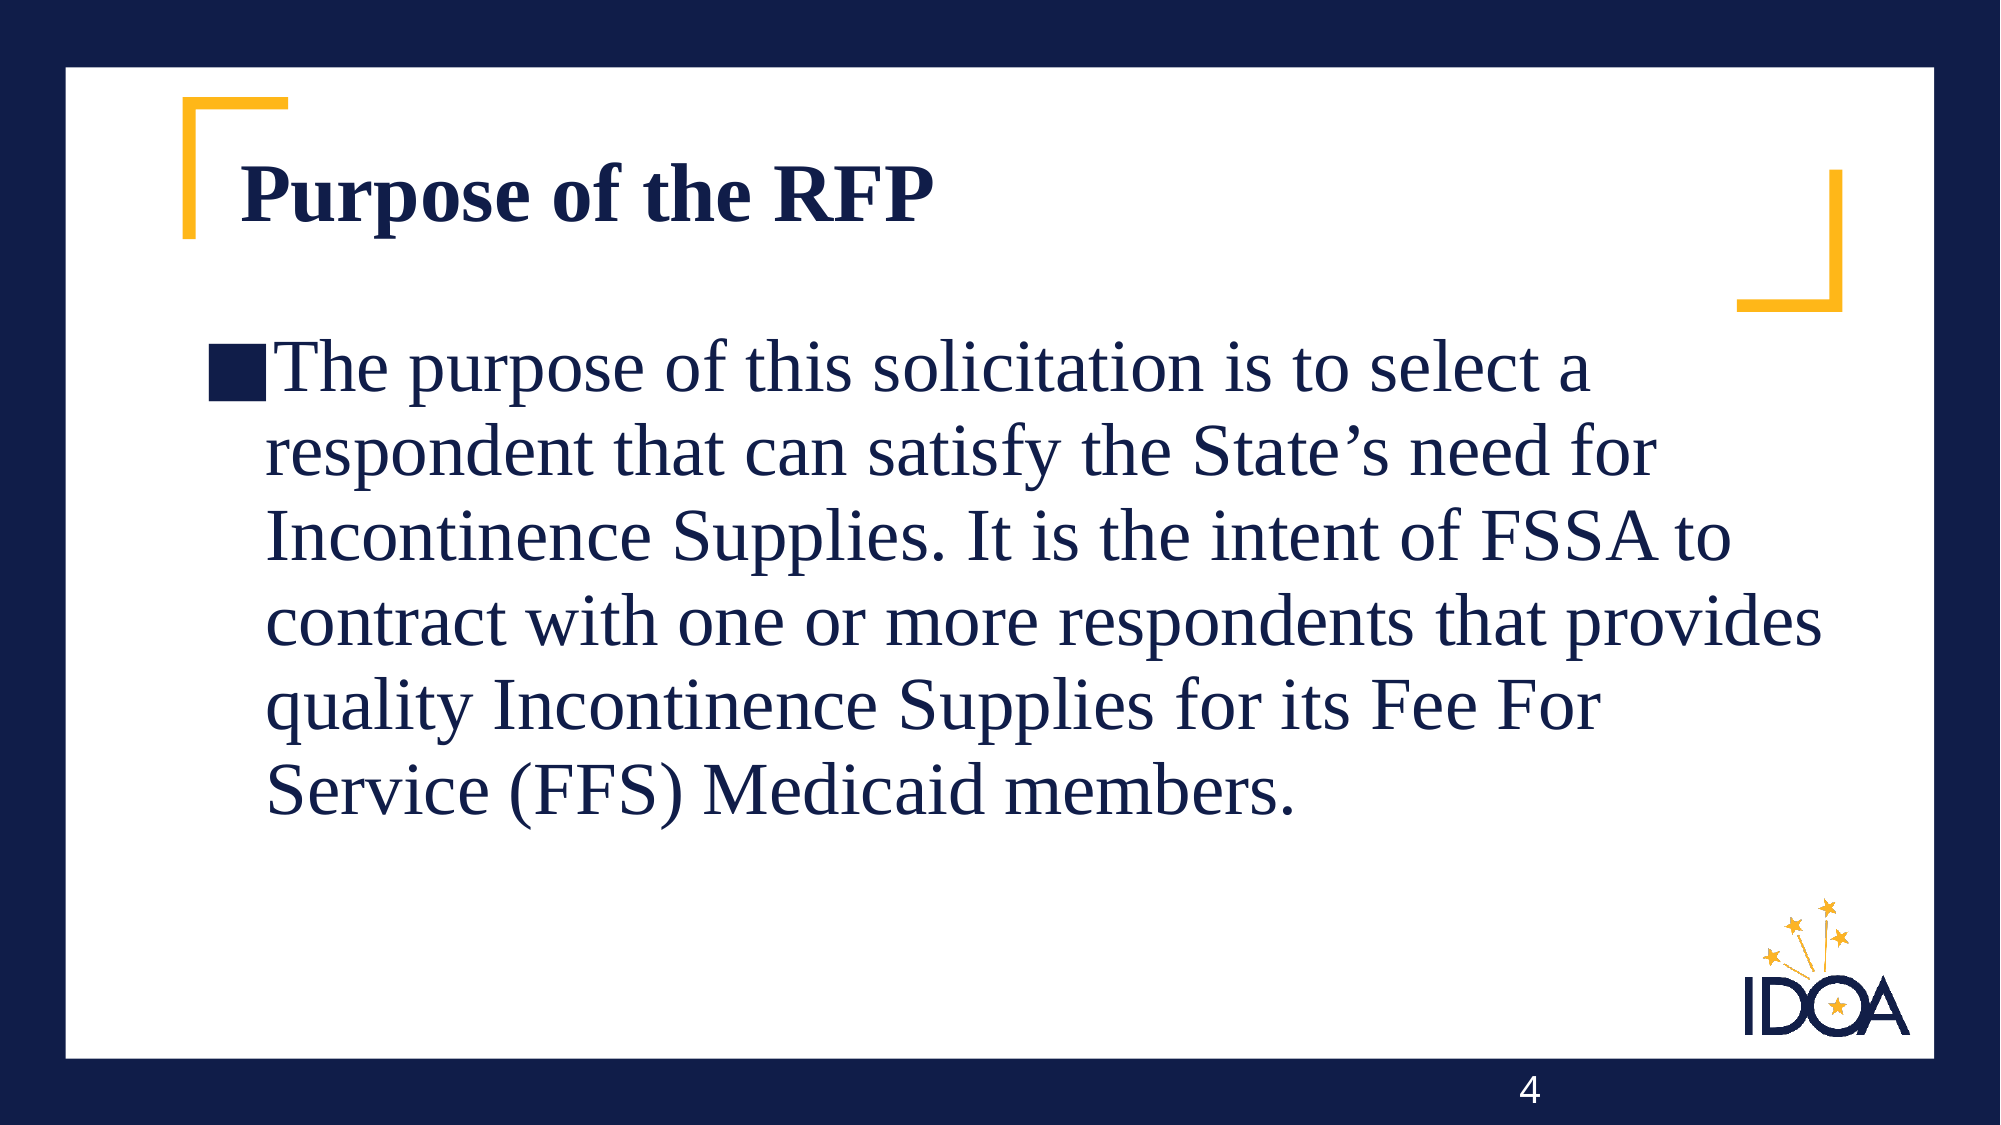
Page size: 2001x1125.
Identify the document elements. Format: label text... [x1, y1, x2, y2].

text_box The purpose of this solicitation is to select a respondent that can satisfy the State’s need for Incontinence Supplies. It is the intent of FSSA to contract with one or more respondents that provides quality Incontinence Supplies for its Fee For Service (FFS) Medicaid members. [187, 316, 1841, 983]
title Purpose of the RFP [225, 142, 1800, 279]
picture [1702, 857, 1959, 1114]
slide_number 4 [1504, 1058, 1767, 1125]
